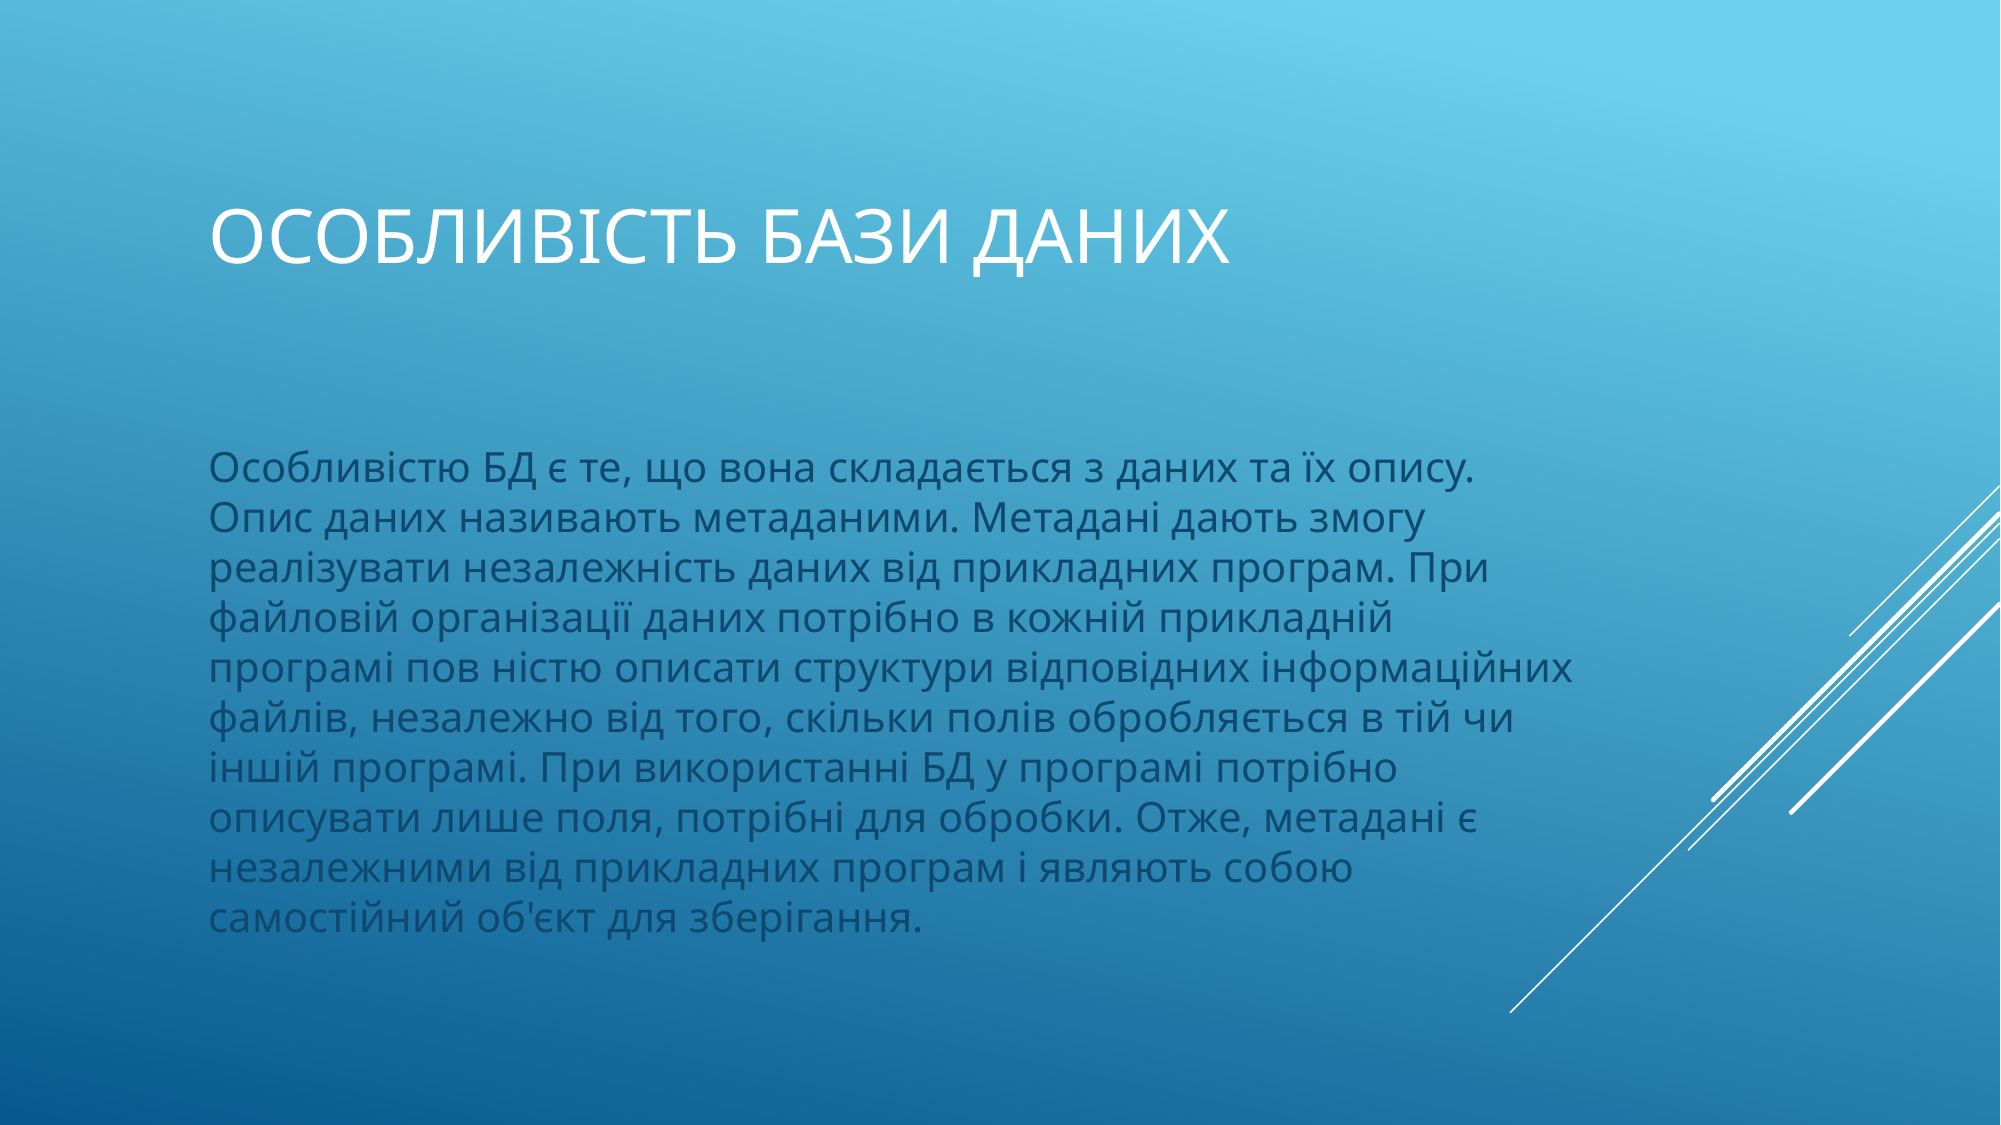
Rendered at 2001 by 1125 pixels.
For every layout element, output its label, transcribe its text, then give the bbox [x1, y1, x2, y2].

title Особливість бази даних [193, 110, 1594, 358]
list Особливістю БД є те, що вона складається з даних та їх опису. Опис даних називають метаданими. Метадані дають змогу реалізувати незалежність даних від прикладних програм. При файловій організації даних потрібно в кожній прикладній програмі пов ністю описати структури відповідних інформаційних файлів, незалежно від того, скільки полів обробляється в тій чи іншій програмі. При використанні БД у програмі потрібно описувати лише поля, потрібні для обробки. Отже, метадані є незалежними від прикладних програм і являють собою самостійний об'єкт для зберігання. [193, 394, 1594, 988]
